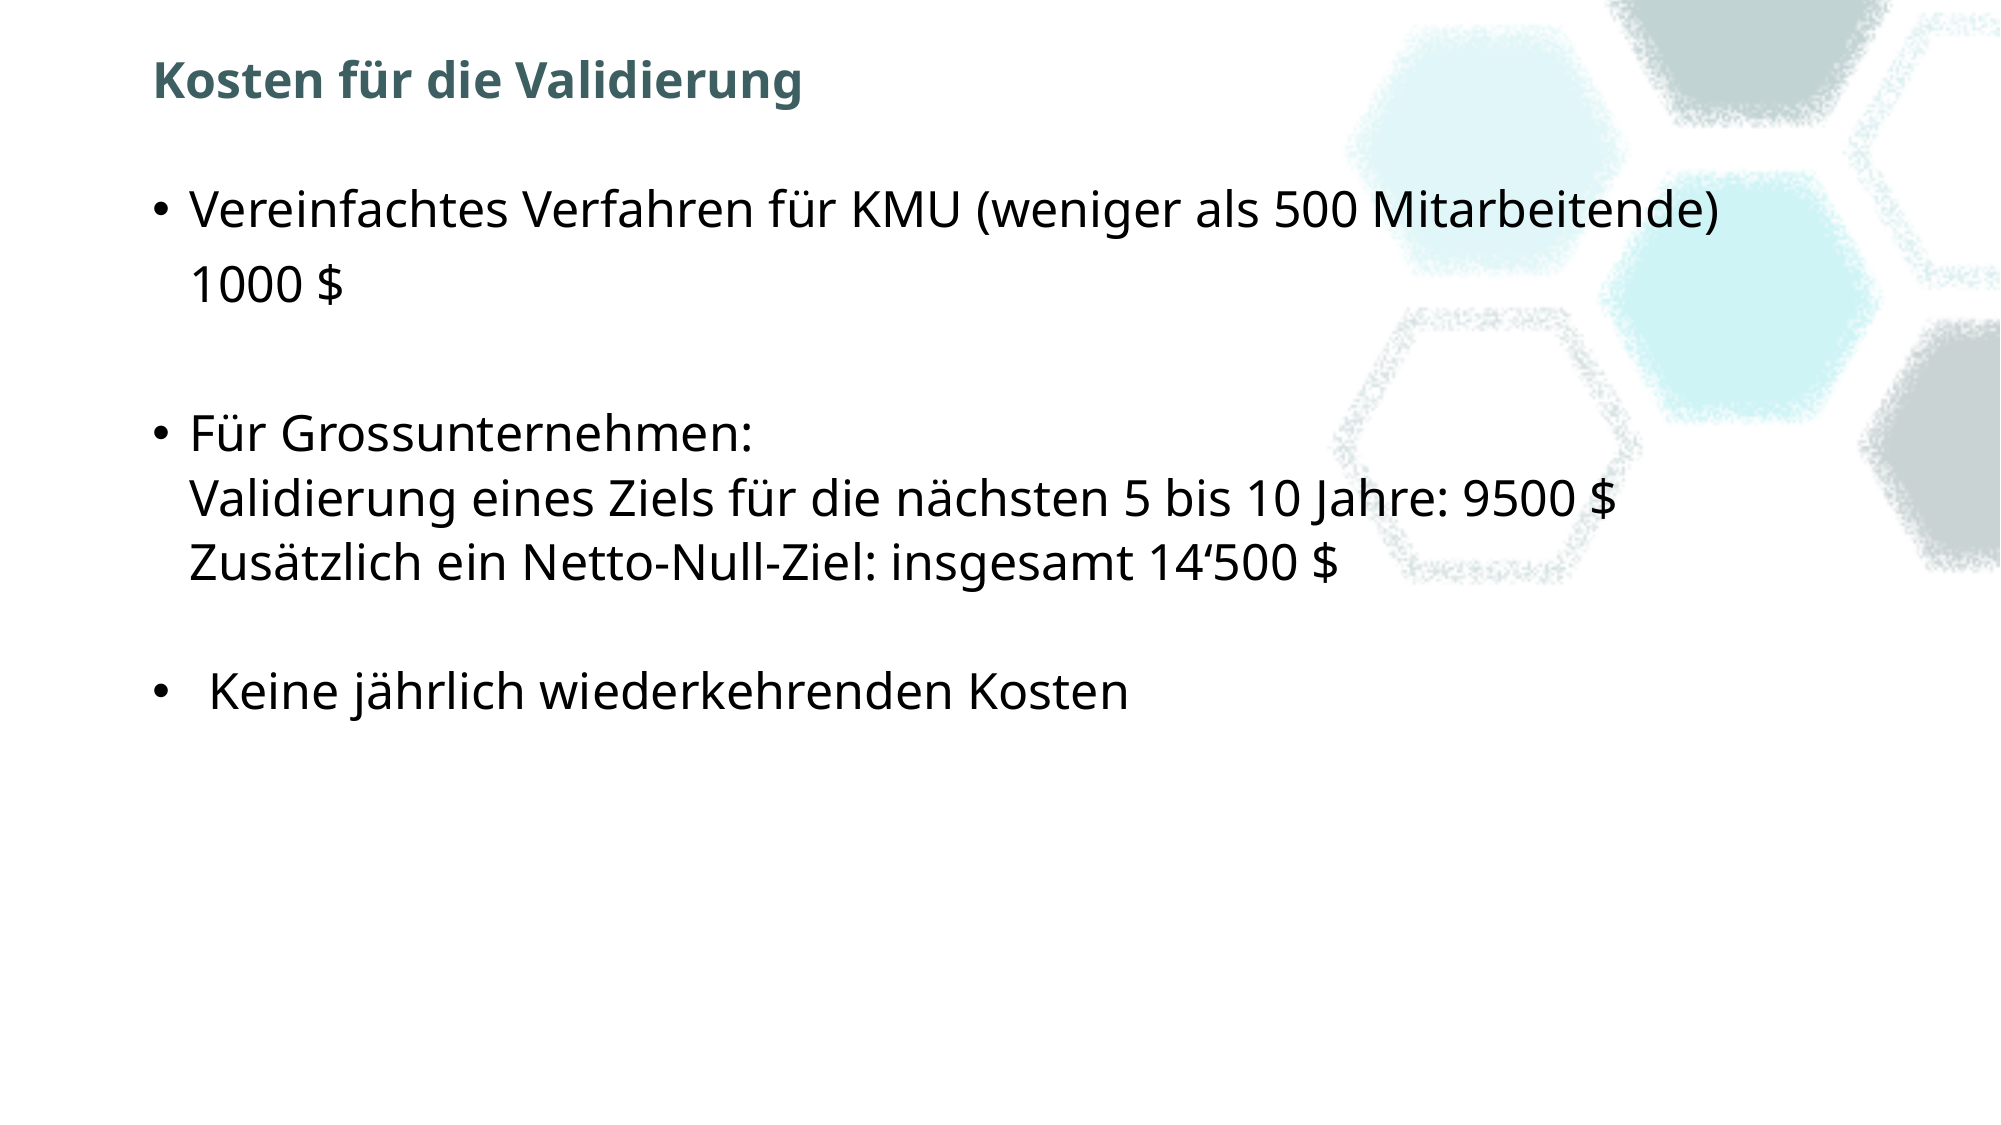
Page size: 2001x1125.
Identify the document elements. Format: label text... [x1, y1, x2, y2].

title Kosten für die Validierung [137, 26, 247, 138]
picture [247, 0, 2000, 949]
list Vereinfachtes Verfahren für KMU (weniger als 500 Mitarbeitende) 1000 $ Für Grossunternehmen: Validierung eines Ziels für die nächsten 5 bis 10 Jahre: 9500 $ Zusätzlich ein Netto-Null-Ziel: insgesamt 14‘500 $ Keine jährlich wiederkehrenden Kosten [137, 176, 1863, 1083]
